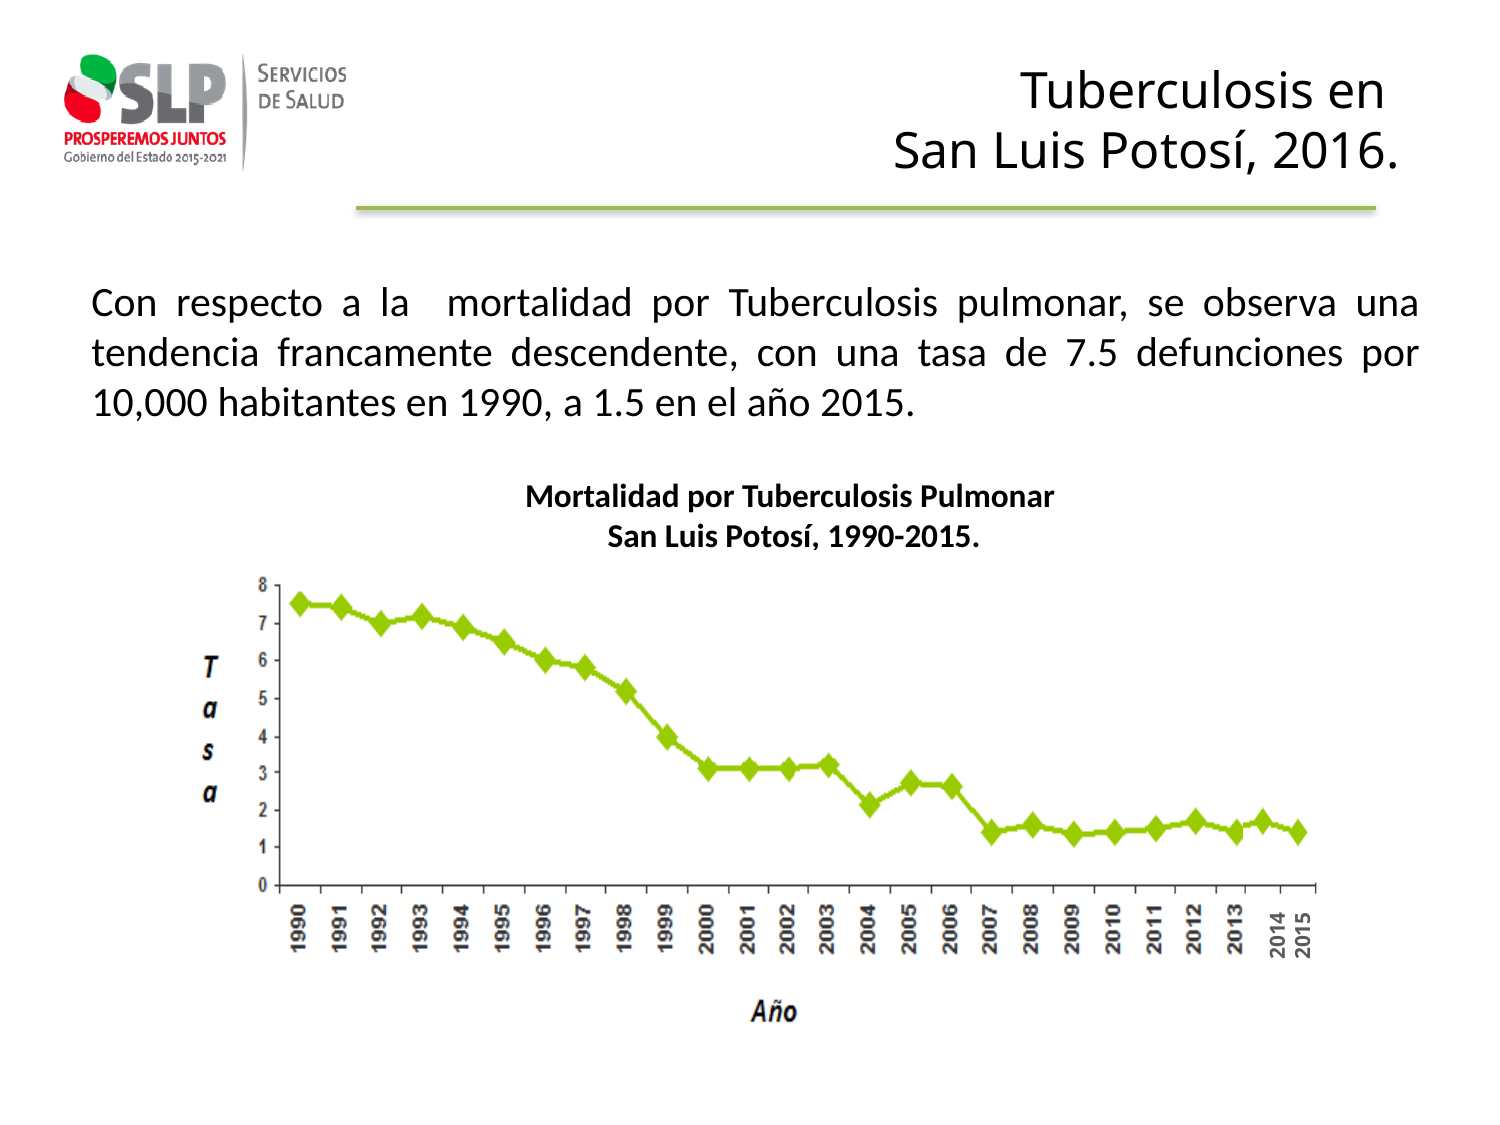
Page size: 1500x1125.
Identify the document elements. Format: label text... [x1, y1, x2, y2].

text_box Con respecto a la mortalidad por Tuberculosis pulmonar, se observa una tendencia francamente descendente, con una tasa de 7.5 defunciones por 10,000 habitantes en 1990, a 1.5 en el año 2015. [76, 267, 1436, 482]
text_box Mortalidad por Tuberculosis Pulmonar San Luis Potosí, 1990-2015. [419, 466, 1170, 549]
title Tuberculosis en San Luis Potosí, 2016. [64, 49, 1415, 187]
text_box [194, 550, 1329, 1036]
picture [64, 54, 346, 173]
